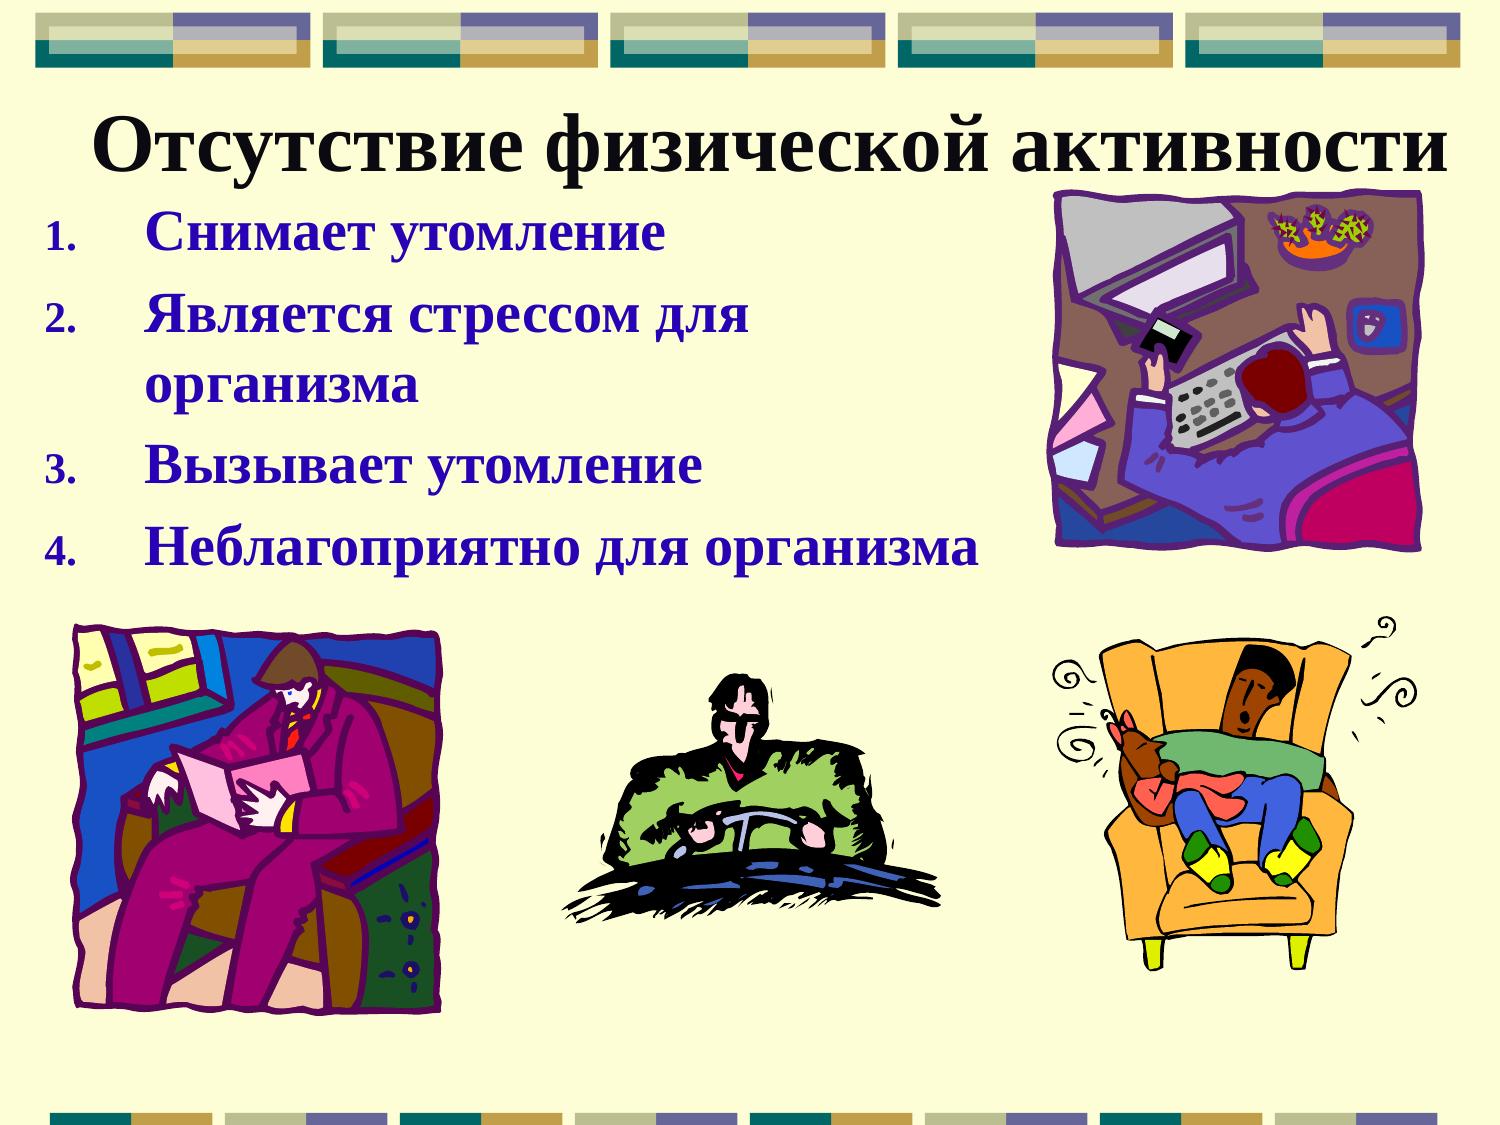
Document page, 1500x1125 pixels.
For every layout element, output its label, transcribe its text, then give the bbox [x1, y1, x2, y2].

list Снимает утомление Является стрессом для организма Вызывает утомление Неблагоприятно для организма [29, 184, 1046, 612]
picture [64, 621, 448, 1019]
picture [1045, 609, 1426, 972]
picture [560, 668, 942, 924]
title Отсутствие физической активности [40, 77, 1500, 199]
picture [1045, 184, 1426, 556]
